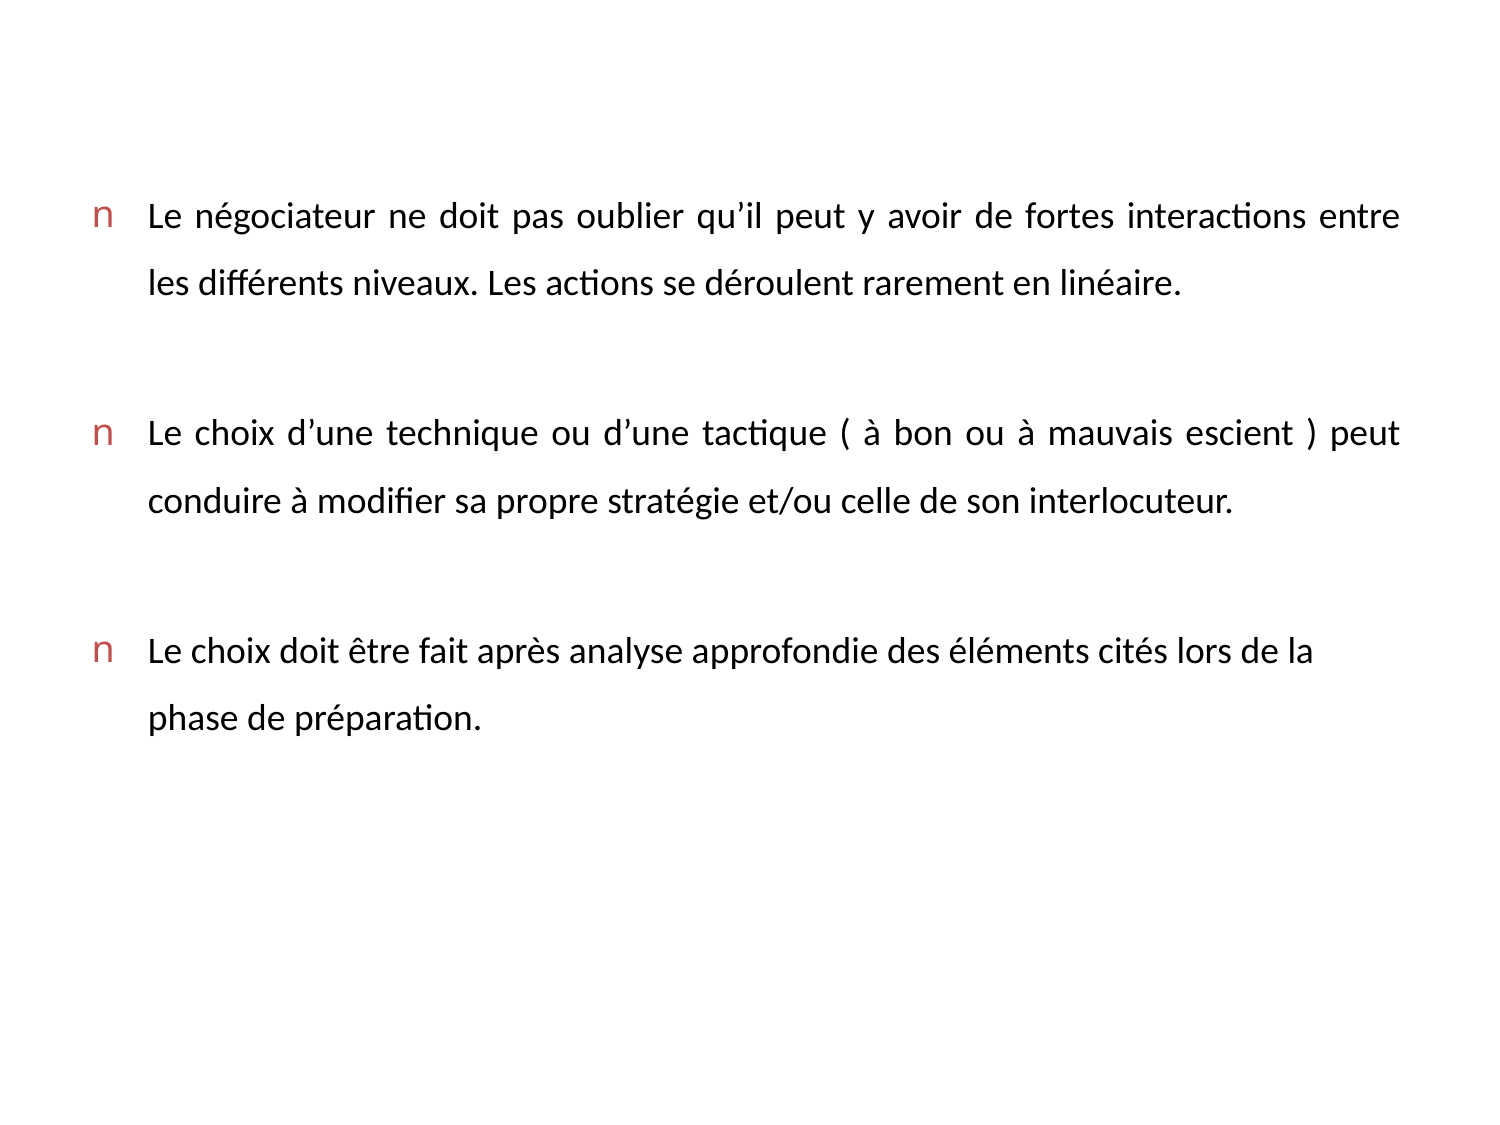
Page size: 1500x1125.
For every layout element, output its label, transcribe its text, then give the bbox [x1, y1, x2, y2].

list Le négociateur ne doit pas oublier qu’il peut y avoir de fortes interactions entre les différents niveaux. Les actions se déroulent rarement en linéaire. Le choix d’une technique ou d’une tactique ( à bon ou à mauvais escient ) peut conduire à modifier sa propre stratégie et/ou celle de son interlocuteur. Le choix doit être fait après analyse approfondie des éléments cités lors de la phase de préparation. [76, 160, 1418, 870]
